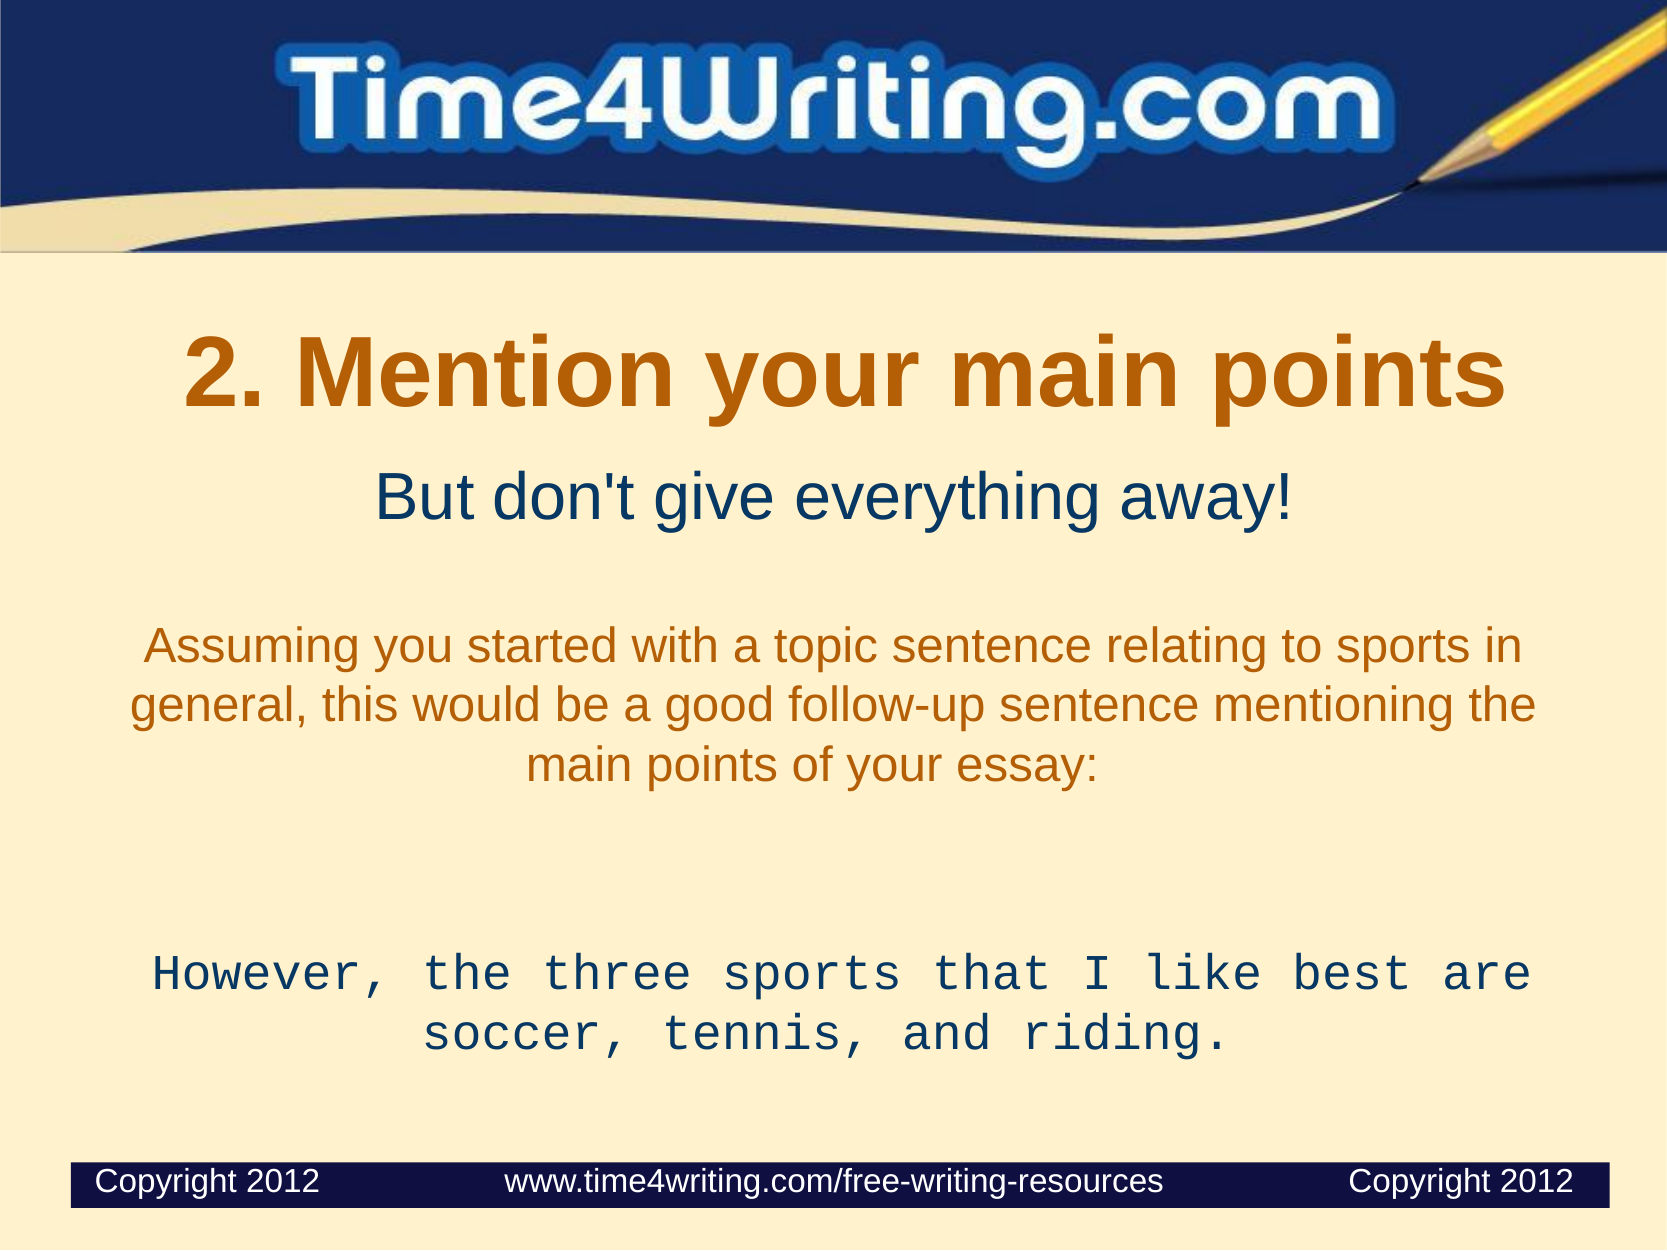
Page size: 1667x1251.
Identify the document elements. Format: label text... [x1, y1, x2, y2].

text_box [69, 1160, 1612, 1210]
text_box [0, 0, 1667, 253]
picture [0, 253, 1667, 1250]
title 2. Mention your main points [150, 300, 1543, 447]
text_box Copyright 2012 www.time4writing.com/free-writing-resources Copyright 2012 [83, 1162, 1598, 1201]
subtitle But don't give everything away! Assuming you started with a topic sentence relating to sports in general, this would be a good follow-up sentence mentioning the main points of your essay: [83, 447, 1586, 1160]
text_box However, the three sports that I like best are soccer, tennis, and riding. [100, 933, 1553, 1067]
